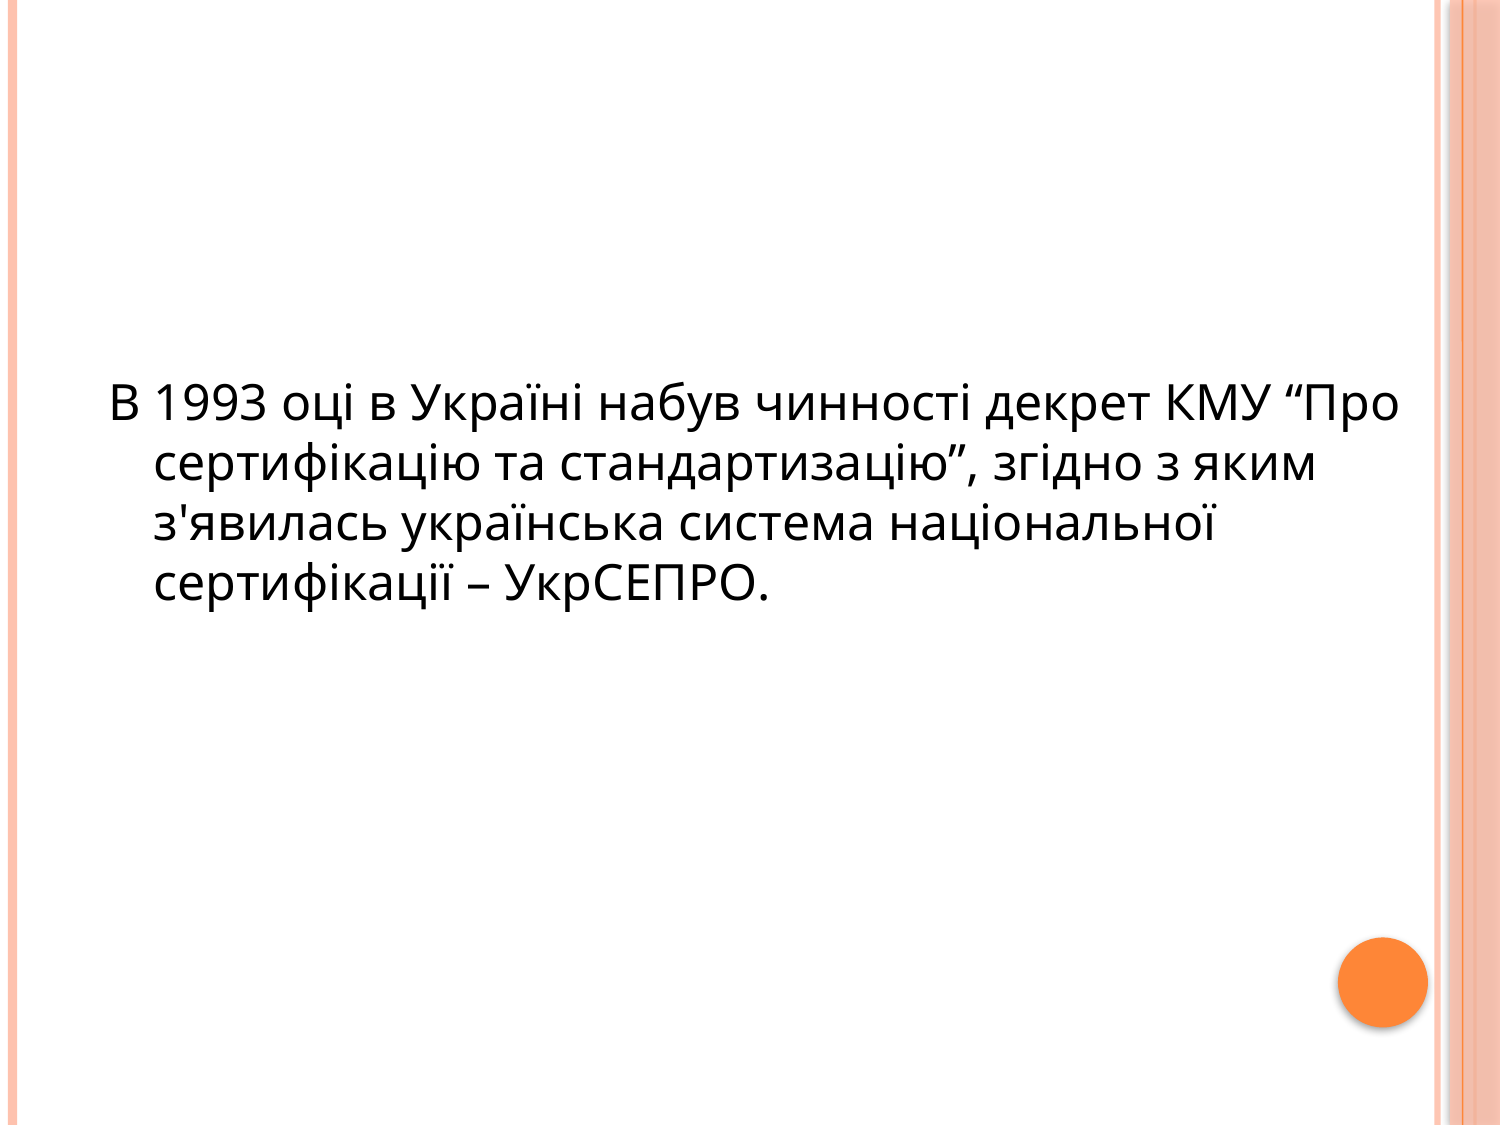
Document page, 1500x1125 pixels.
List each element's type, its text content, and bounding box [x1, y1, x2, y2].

list В 1993 оці в Україні набув чинності декрет КМУ “Про сертифікацію та стандартизацію”, згідно з яким з'явилась українська система національної сертифікації – УкрСЕПРО. [93, 363, 1442, 868]
